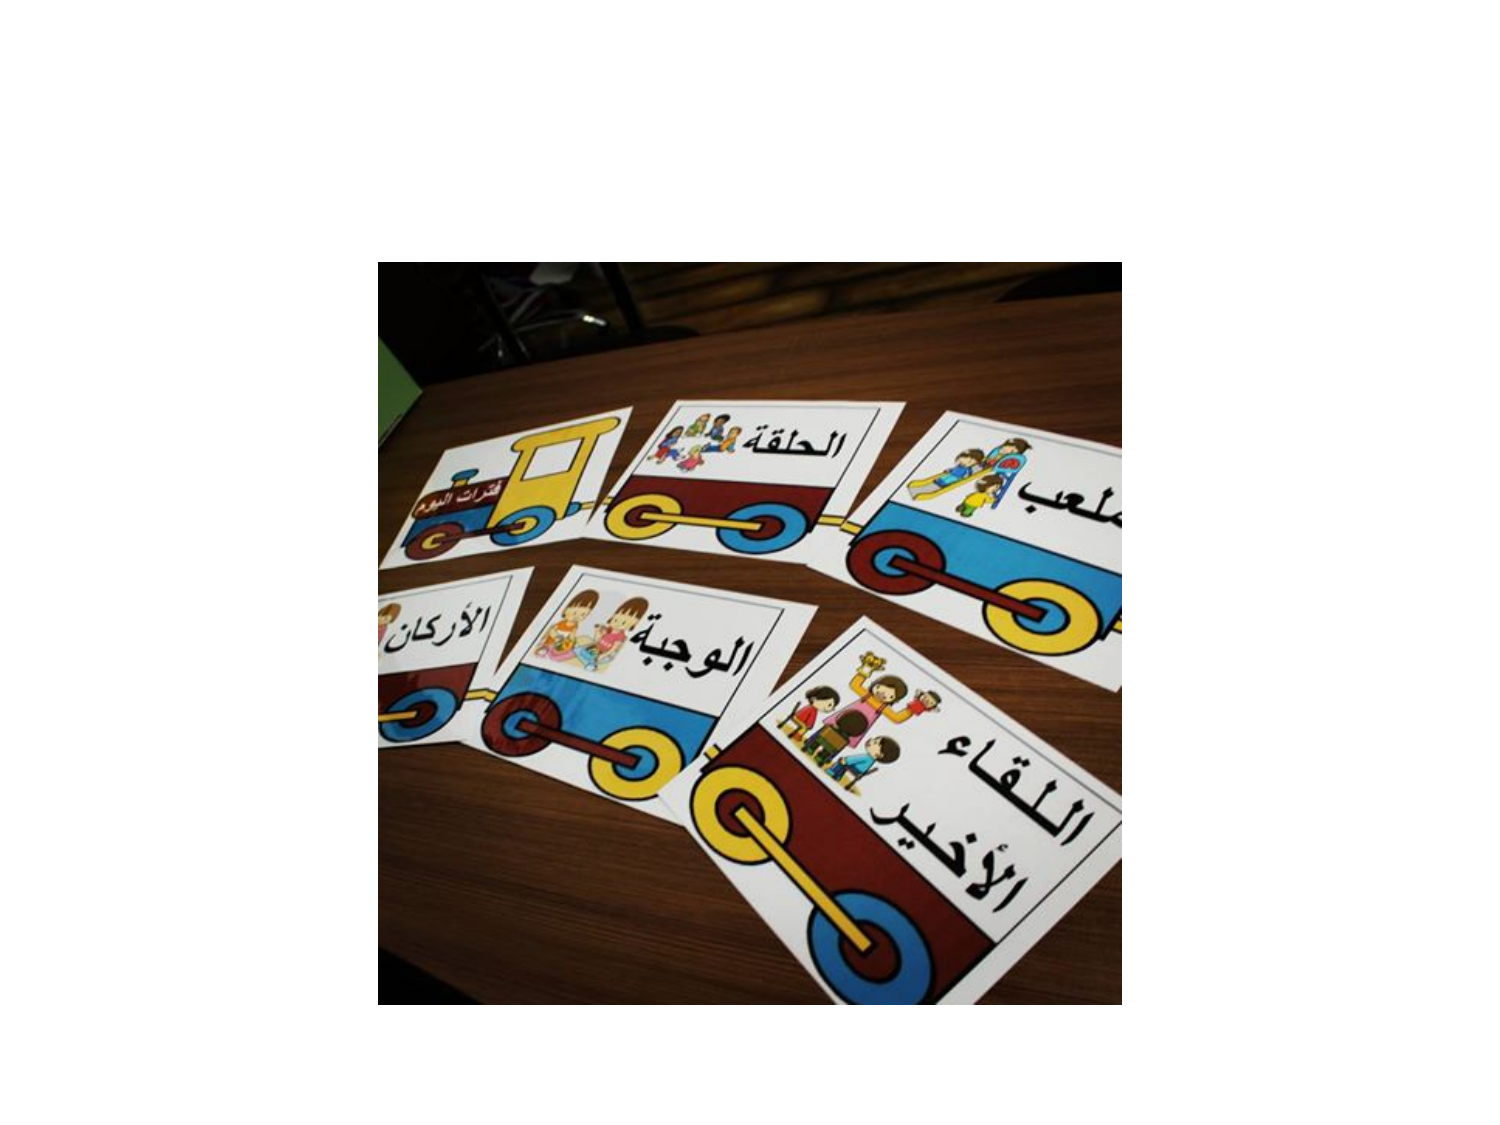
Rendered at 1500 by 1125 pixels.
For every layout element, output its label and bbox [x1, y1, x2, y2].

list [378, 262, 1122, 1006]
